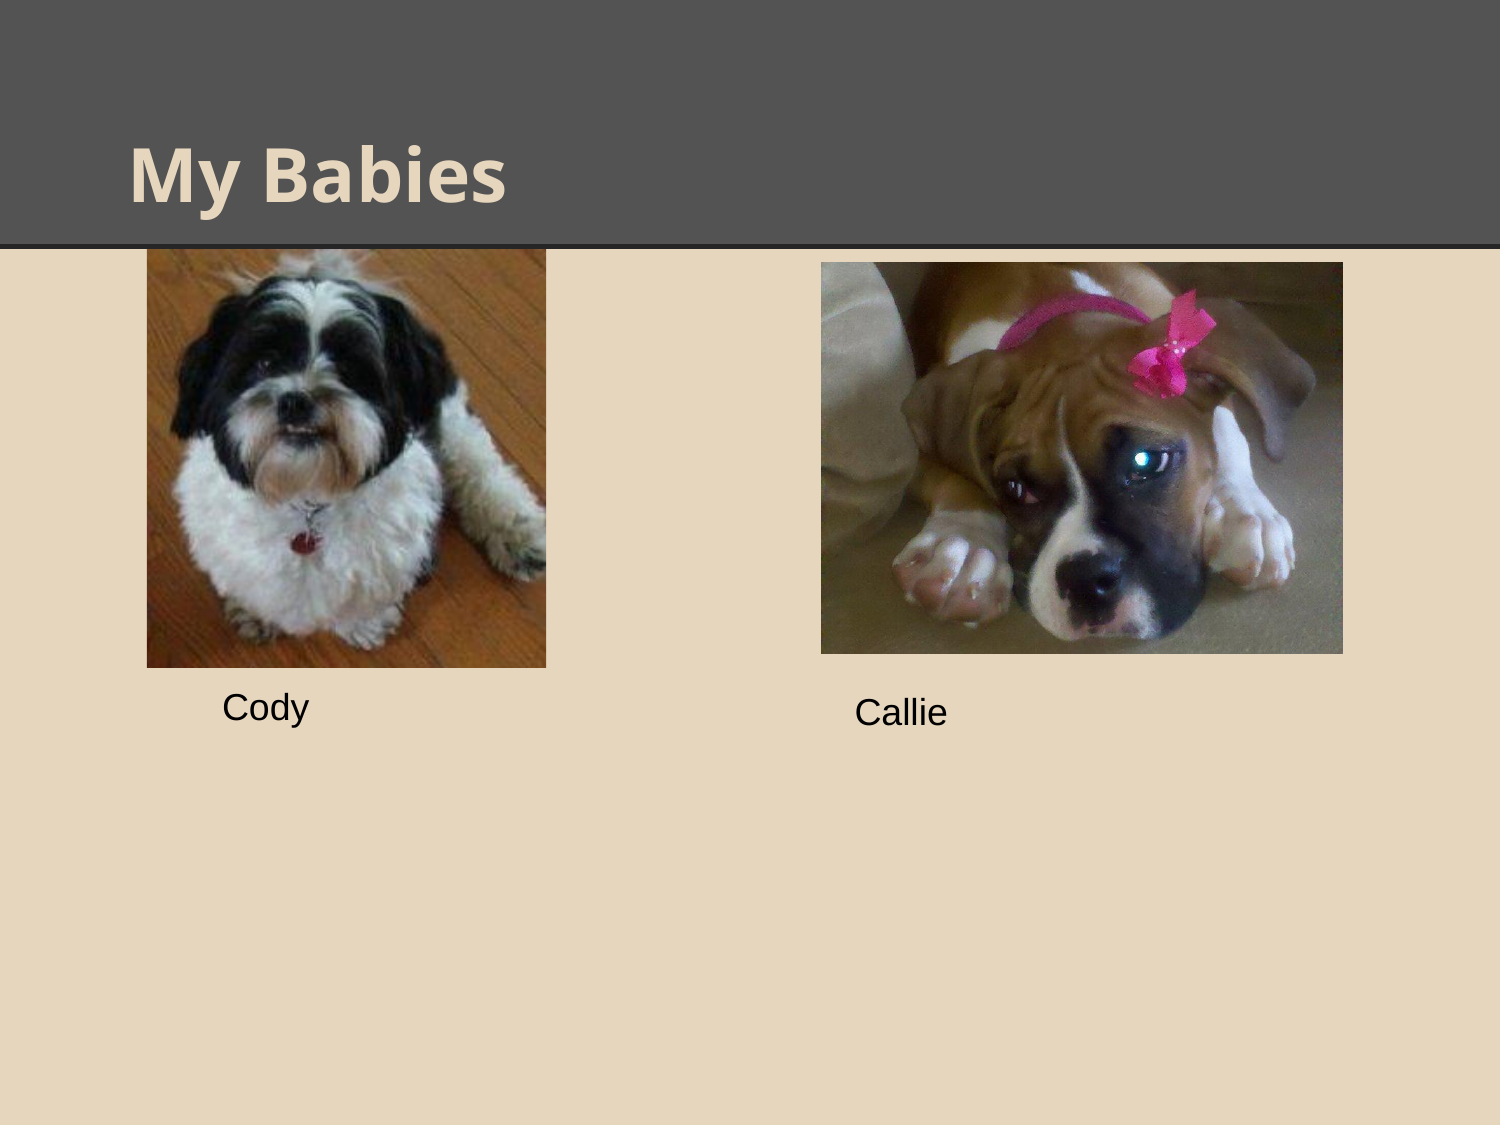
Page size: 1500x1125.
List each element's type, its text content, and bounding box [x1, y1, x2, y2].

text_box [146, 249, 547, 668]
title My Babies [75, 14, 1425, 233]
text_box [821, 262, 1343, 654]
text_box Callie [839, 672, 1371, 748]
text_box Cody [206, 667, 547, 743]
